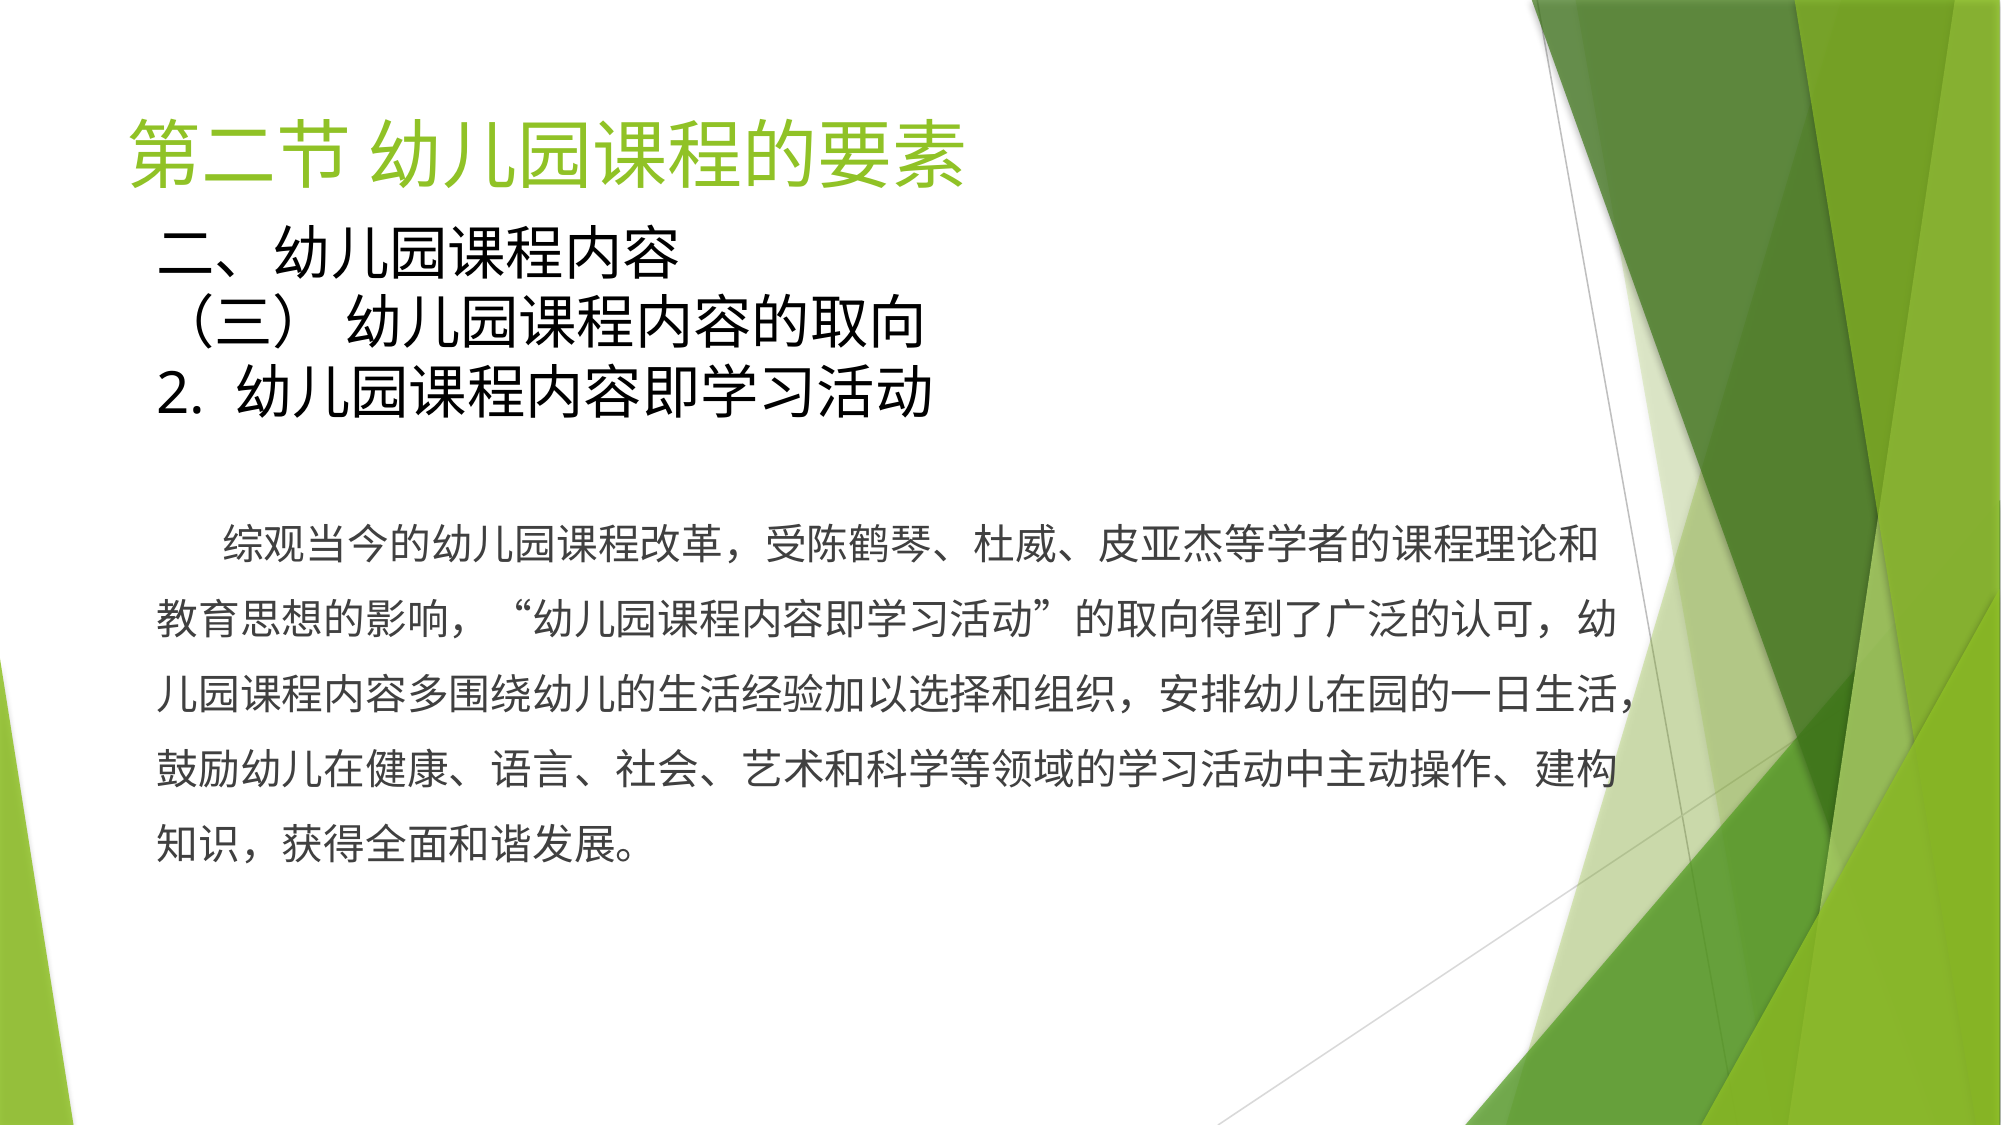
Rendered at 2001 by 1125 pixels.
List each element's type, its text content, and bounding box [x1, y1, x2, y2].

list 综观当今的幼儿园课程改革，受陈鹤琴、杜威、皮亚杰等学者的课程理论和教育思想的影响，“幼儿园课程内容即学习活动”的取向得到了广泛的认可，幼儿园课程内容多围绕幼儿的生活经验加以选择和组织，安排幼儿在园的一日生活，鼓励幼儿在健康、语言、社会、艺术和科学等领域的学习活动中主动操作、建构知识，获得全面和谐发展。 [141, 484, 1635, 917]
title 第二节 幼儿园课程的要素 [111, 99, 1522, 317]
text_box 二、幼儿园课程内容 （三） 幼儿园课程内容的取向 2. 幼儿园课程内容即学习活动 [141, 208, 1451, 433]
